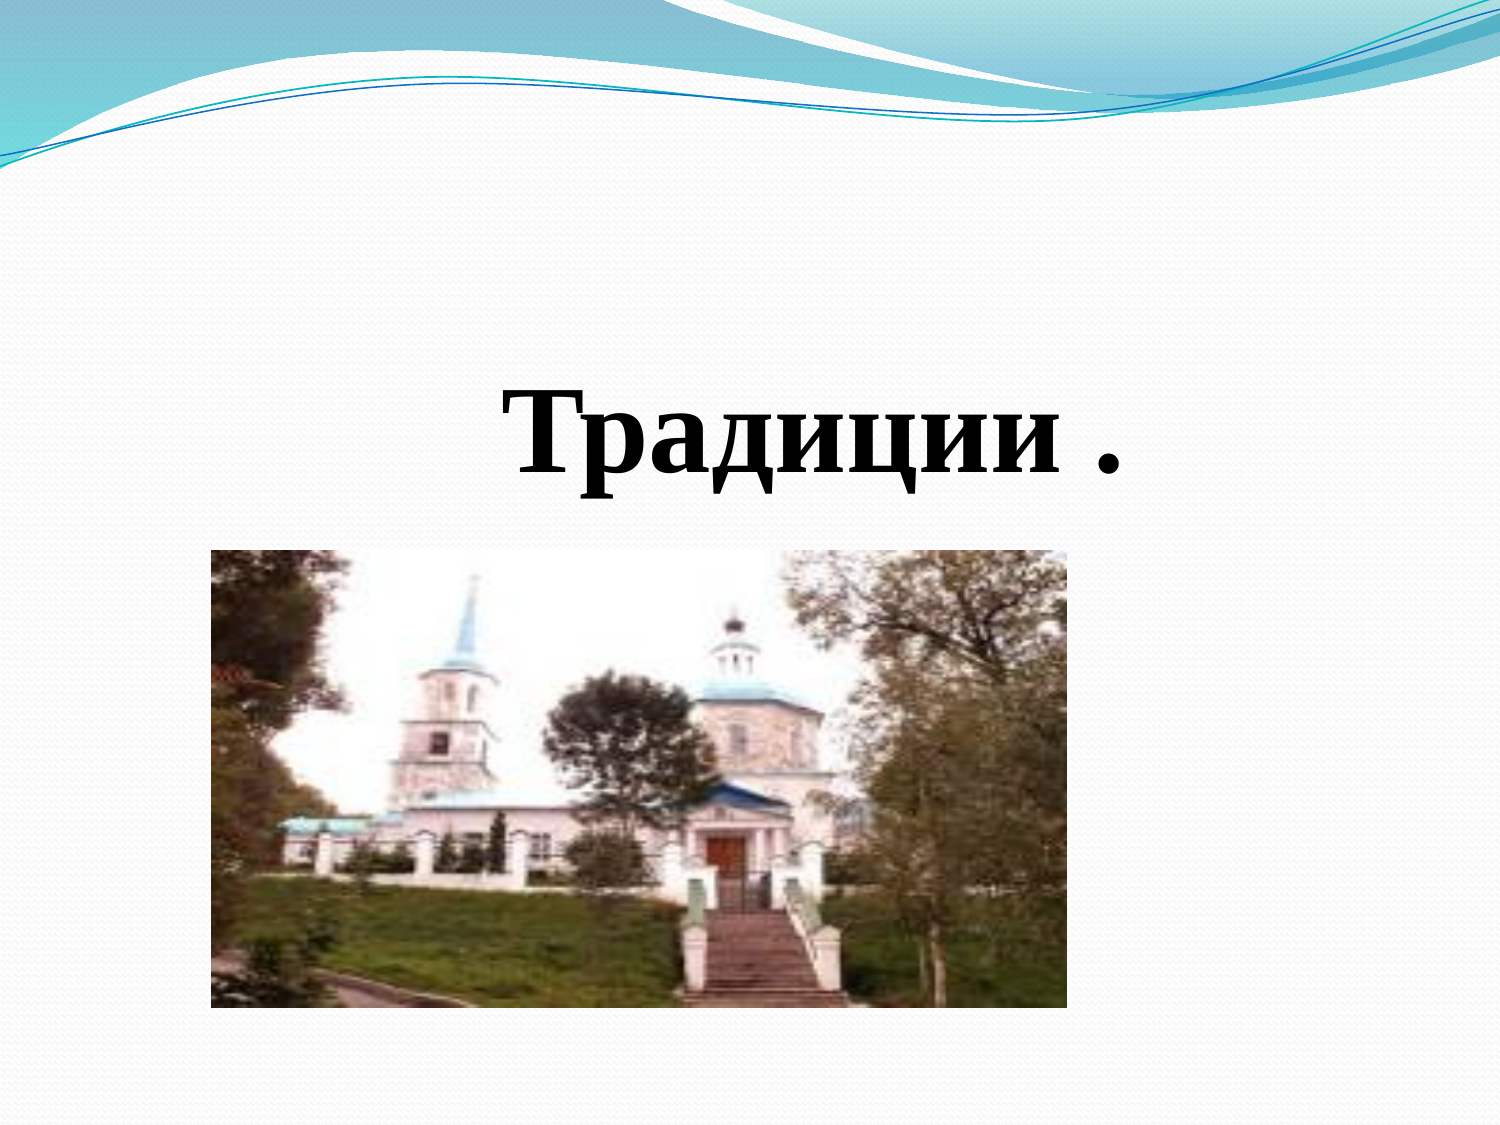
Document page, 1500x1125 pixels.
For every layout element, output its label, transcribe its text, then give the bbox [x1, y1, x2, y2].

picture [210, 550, 1067, 1009]
text_box Традиции . [374, 339, 1243, 1105]
